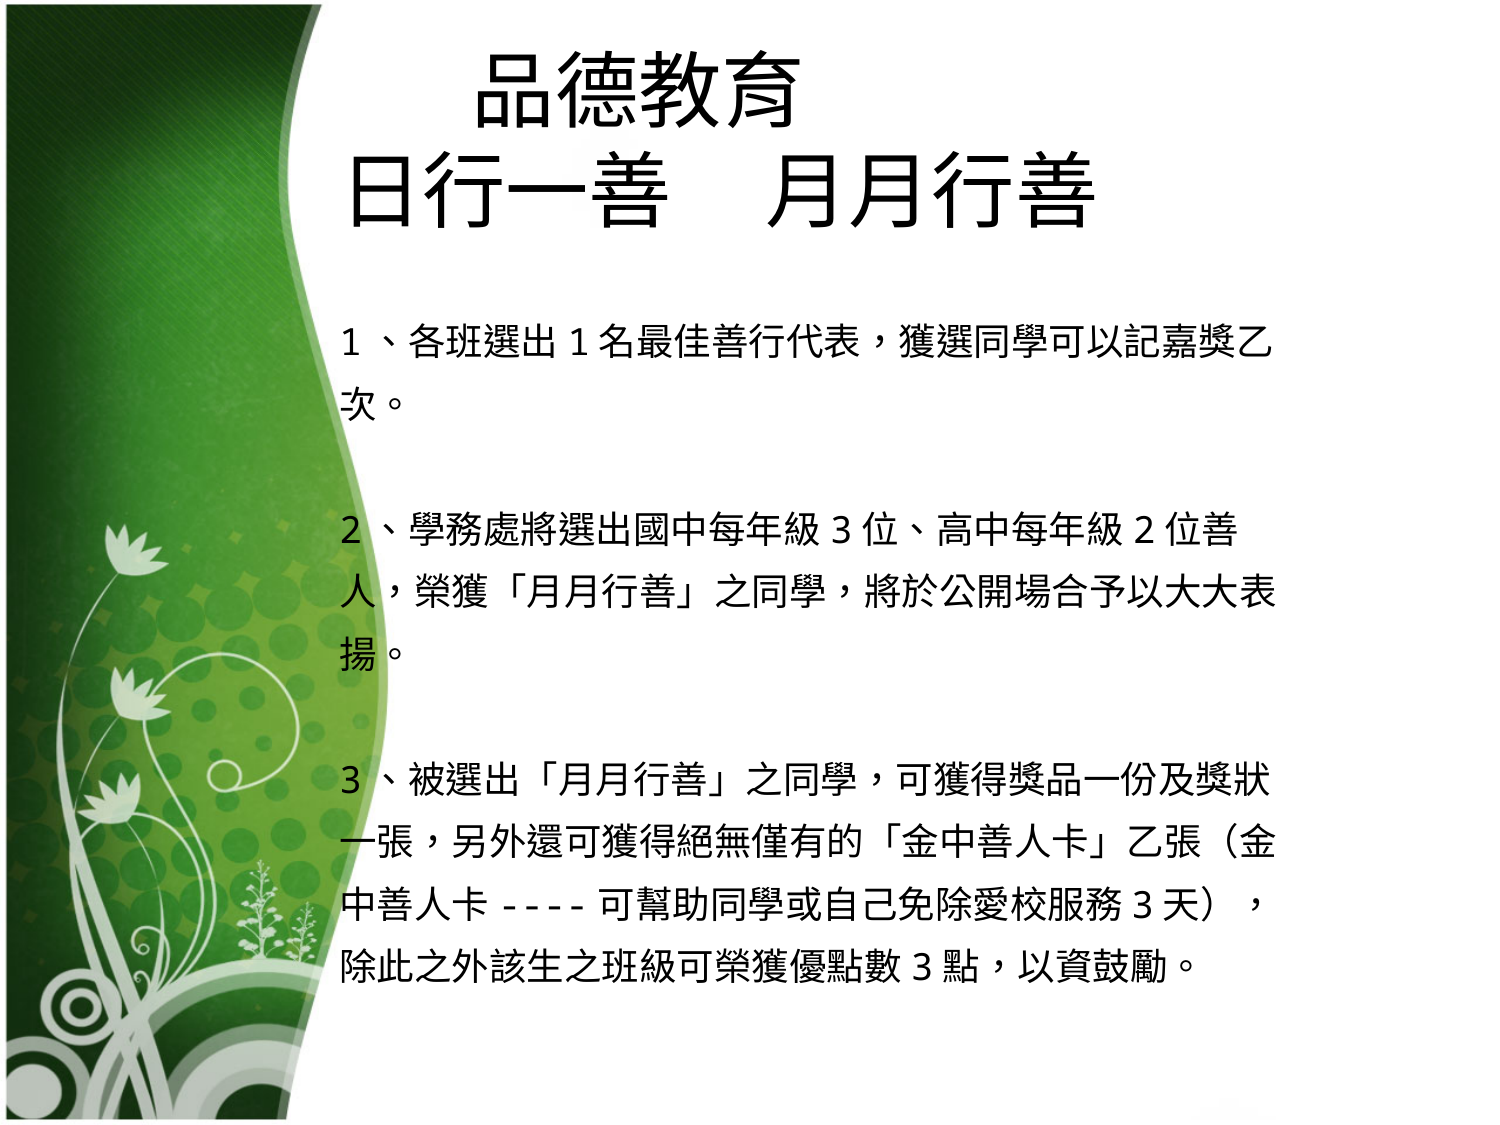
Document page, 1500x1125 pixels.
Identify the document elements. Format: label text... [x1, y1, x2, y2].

text_box 品德教育 日行一善 月月行善 1、各班選出1名最佳善行代表，獲選同學可以記嘉獎乙次。 2、學務處將選出國中每年級3位、高中每年級2位善人，榮獲「月月行善」之同學，將於公開場合予以大大表揚。 3、被選出「月月行善」之同學，可獲得獎品一份及獎狀一張，另外還可獲得絕無僅有的「金中善人卡」乙張（金中善人卡----可幫助同學或自己免除愛校服務3天），除此之外該生之班級可榮獲優點數3點，以資鼓勵。 [324, 30, 1306, 1125]
picture [0, 0, 1500, 1125]
